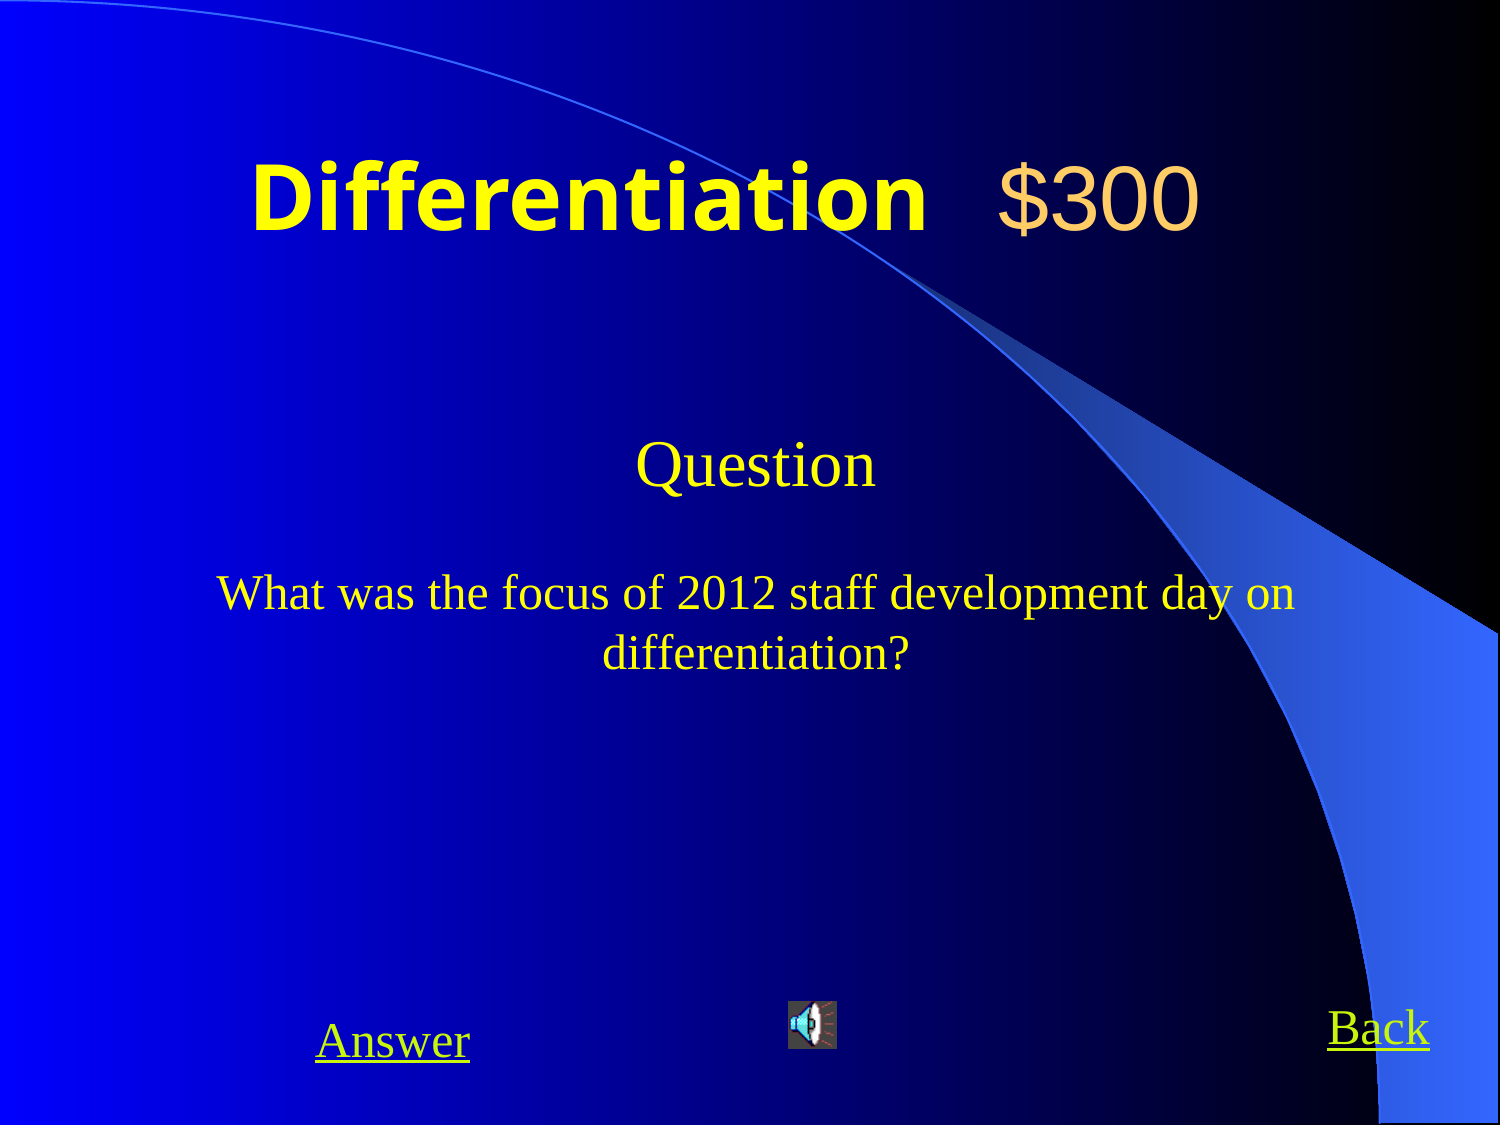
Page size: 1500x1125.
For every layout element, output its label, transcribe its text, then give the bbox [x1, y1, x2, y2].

picture [787, 999, 838, 1051]
text_box Question What was the focus of 2012 staff development day on differentiation? [99, 412, 1413, 688]
title Differentiation $300 [87, 99, 1363, 288]
text_box Answer [300, 999, 625, 1075]
text_box Back [1312, 987, 1446, 1063]
